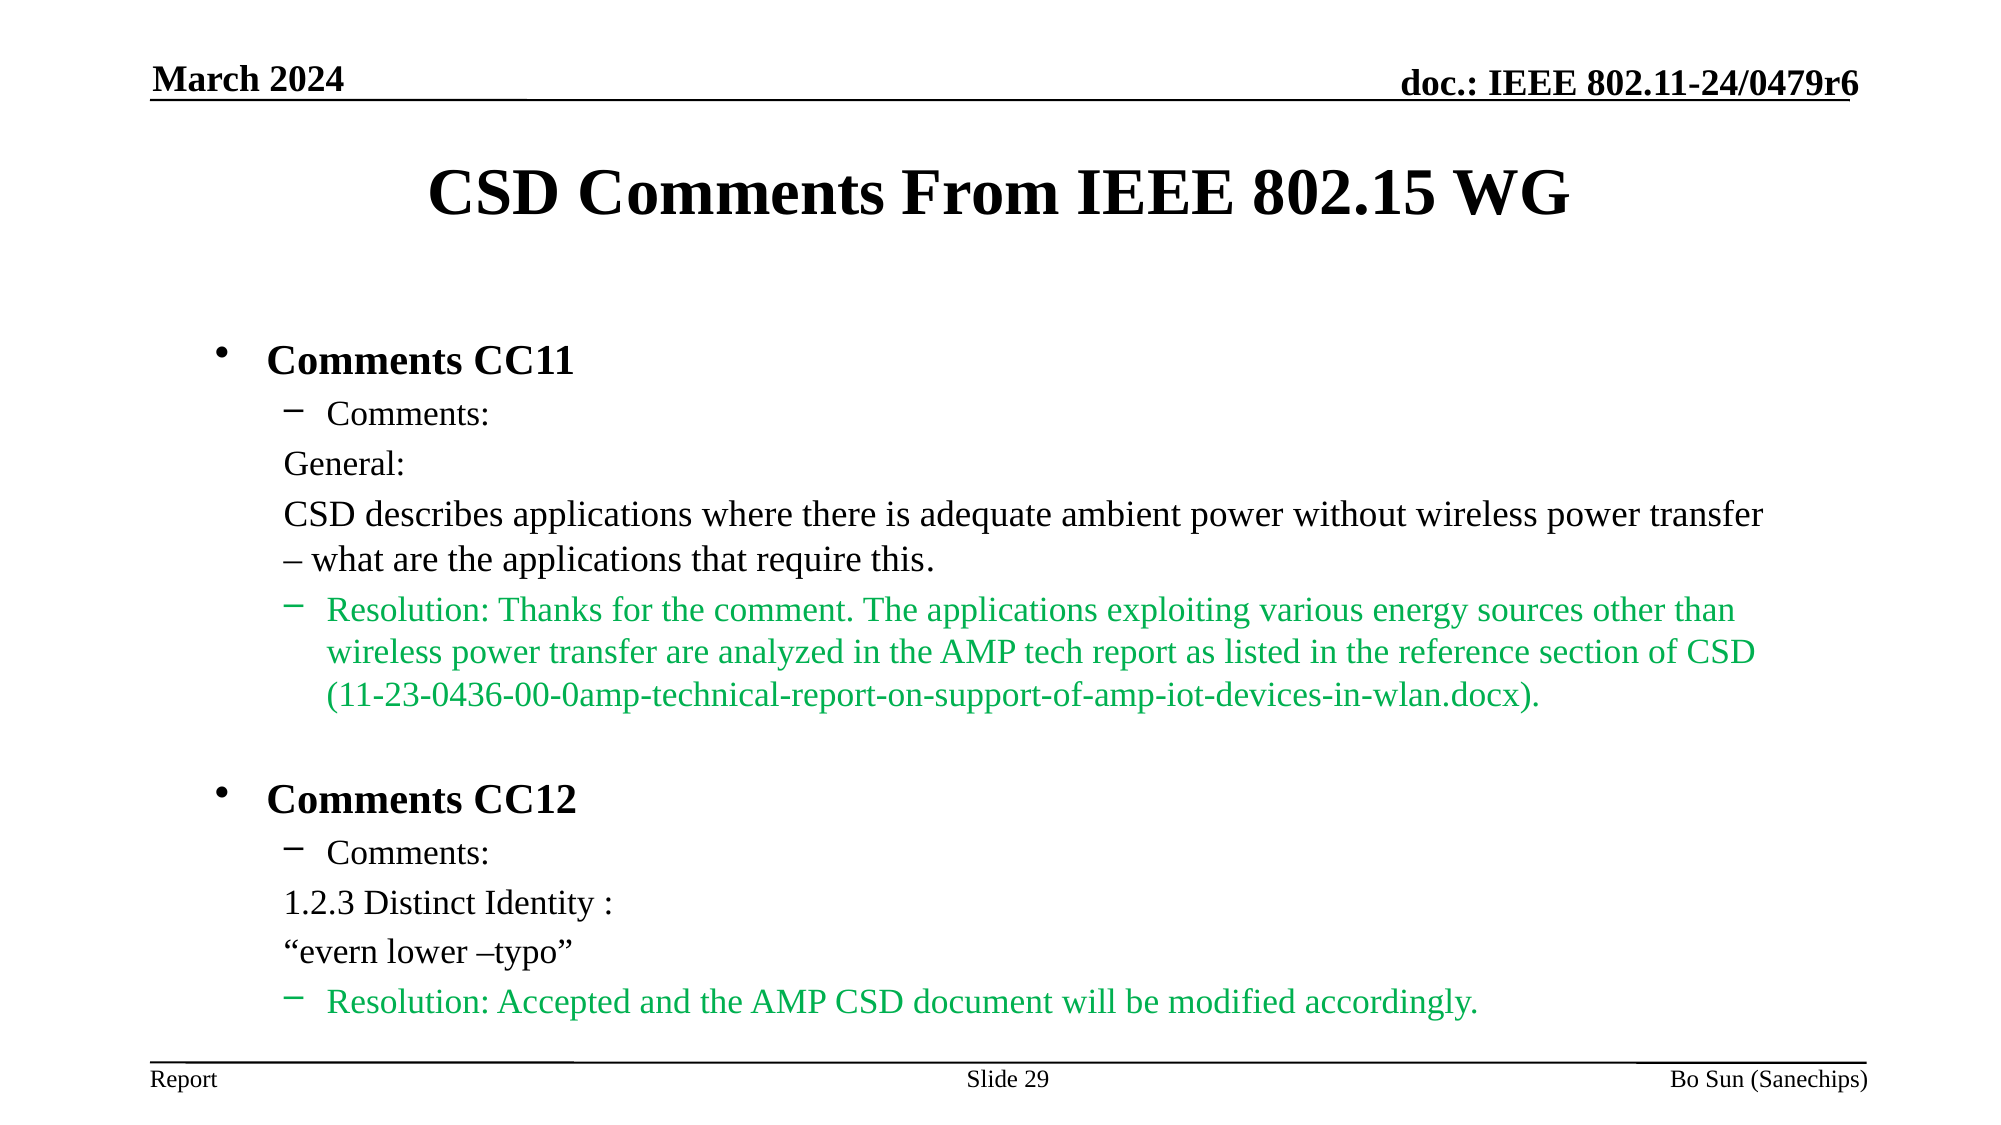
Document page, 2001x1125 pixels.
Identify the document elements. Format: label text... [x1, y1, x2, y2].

slide_number Slide 29 [949, 1061, 1067, 1123]
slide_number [152, 54, 563, 100]
text_box Comments CC11 Comments: General: CSD describes applications where there is adequate ambient power without wireless power transfer – what are the applications that require this. Resolution: Thanks for the comment. The applications exploiting various energy sources other than wireless power transfer are analyzed in the AMP tech report as listed in the reference section of CSD (11-23-0436-00-0amp-technical-report-on-support-of-amp-iot-devices-in-wlan.docx). Comments CC12 Comments: 1.2.3 Distinct Identity : “evern lower –typo” Resolution: Accepted and the AMP CSD document will be modified accordingly. [200, 324, 1800, 1039]
text_box CSD Comments From IEEE 802.15 WG [200, 100, 1800, 276]
footer Bo Sun (Sanechips) [1171, 1061, 1869, 1093]
